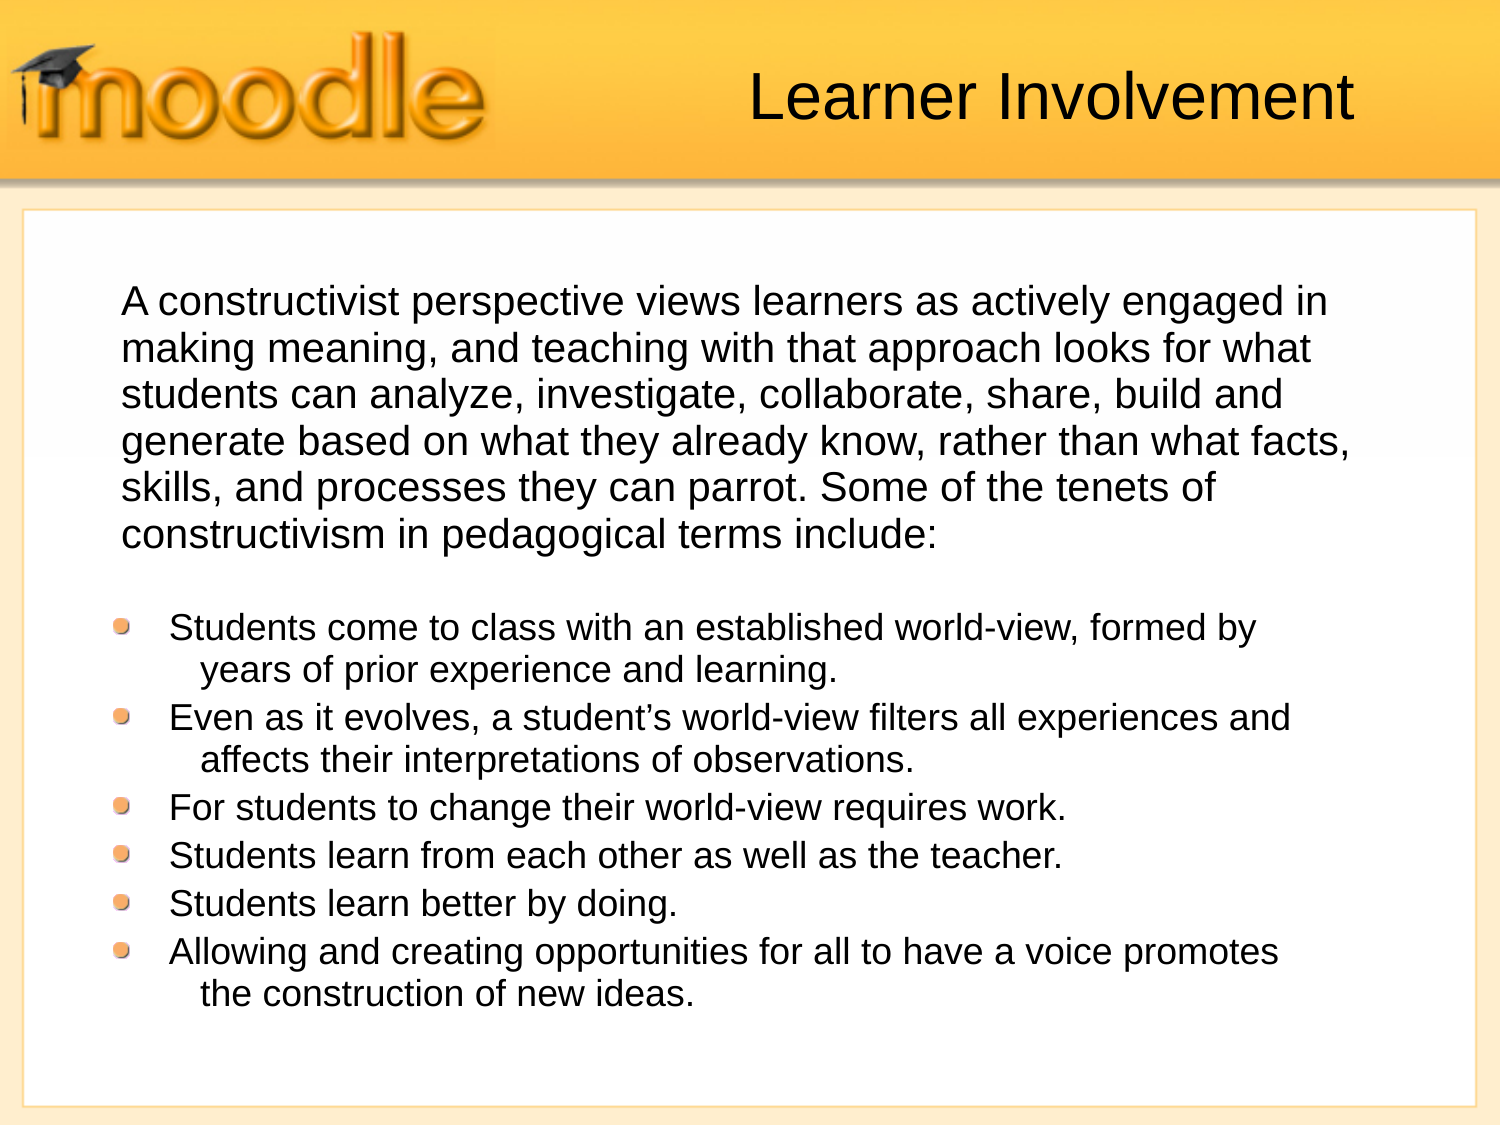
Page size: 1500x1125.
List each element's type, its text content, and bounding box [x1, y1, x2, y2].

text_box A constructivist perspective views learners as actively engaged in making meaning, and teaching with that approach looks for what students can analyze, investigate, collaborate, share, build and generate based on what they already know, rather than what facts, skills, and processes they can parrot. Some of the tenets of constructivism in pedagogical terms include: [121, 278, 1409, 558]
title Learner Involvement [679, 45, 1425, 233]
text_box Students come to class with an established world-view, formed by years of prior experience and learning. Even as it evolves, a student’s world-view filters all experiences and affects their interpretations of observations. For students to change their world-view requires work. Students learn from each other as well as the teacher. Students learn better by doing. Allowing and creating opportunities for all to have a voice promotes the construction of new ideas. [112, 606, 1369, 1015]
picture [0, 0, 1500, 1125]
